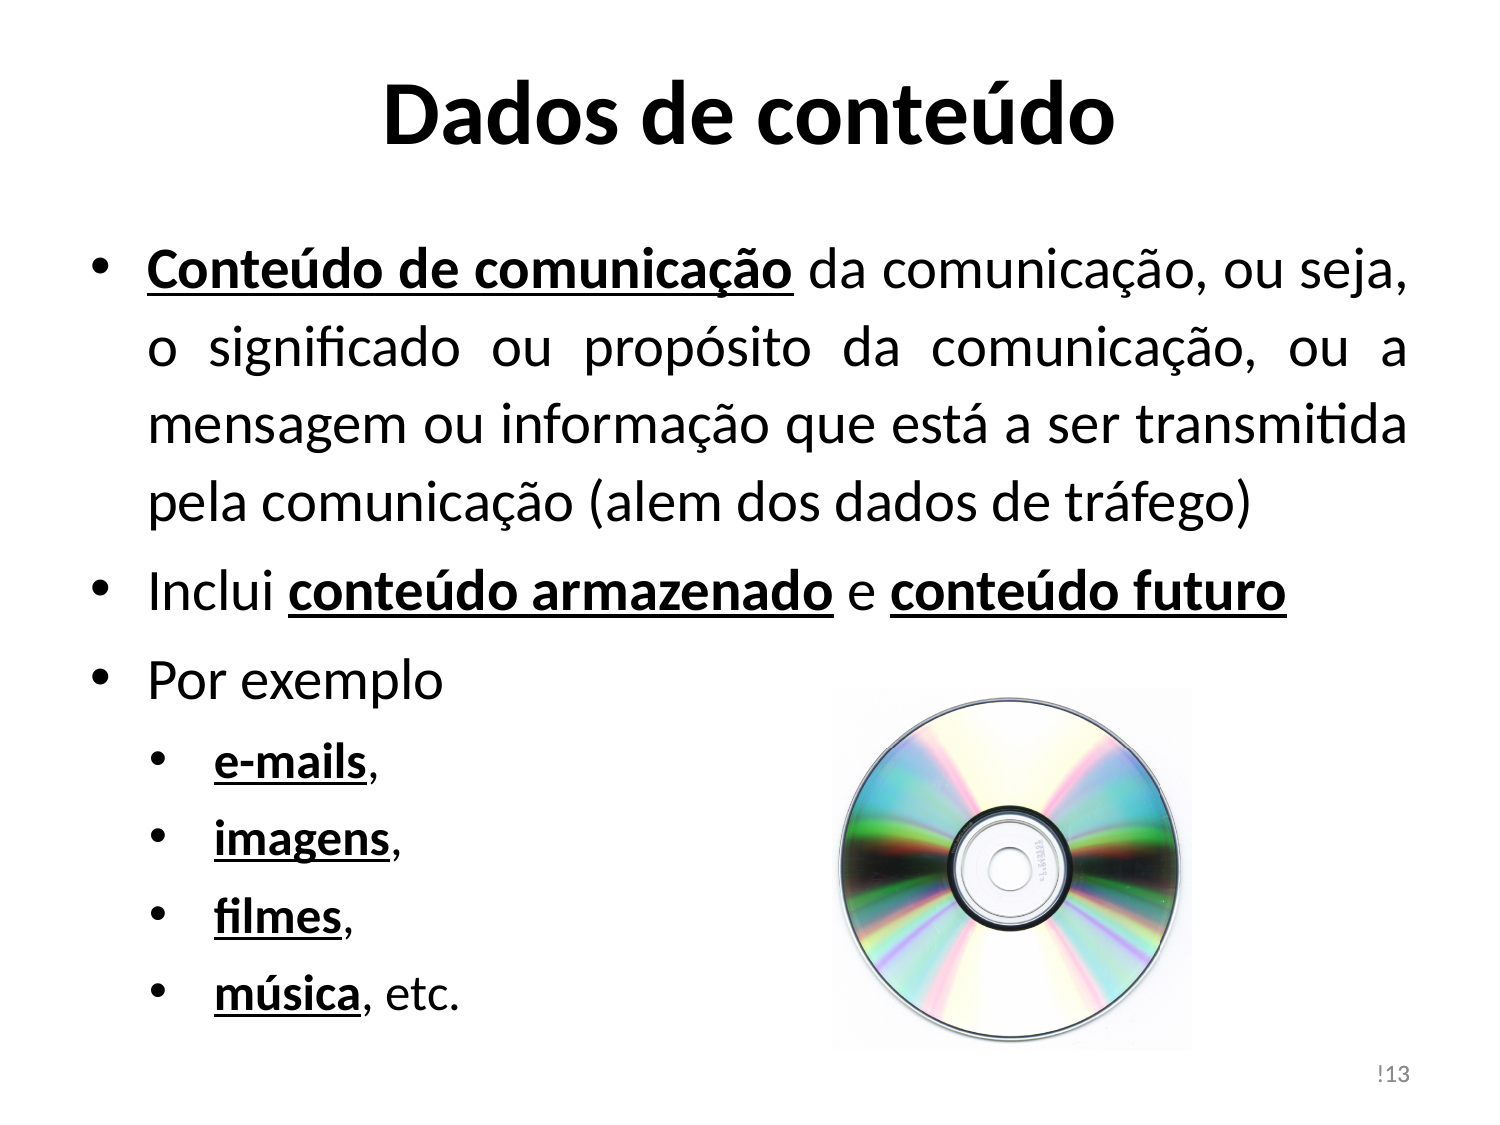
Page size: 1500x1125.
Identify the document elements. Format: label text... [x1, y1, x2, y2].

title Dados de conteúdo [75, 45, 1425, 233]
picture [831, 688, 1192, 1052]
text_box !13 [1074, 1042, 1425, 1103]
list Conteúdo de comunicação da comunicação, ou seja, o significado ou propósito da comunicação, ou a mensagem ou informação que está a ser transmitida pela comunicação (alem dos dados de tráfego) Inclui conteúdo armazenado e conteúdo futuro Por exemplo e-mails, imagens, filmes, música, etc. [75, 233, 1425, 1051]
